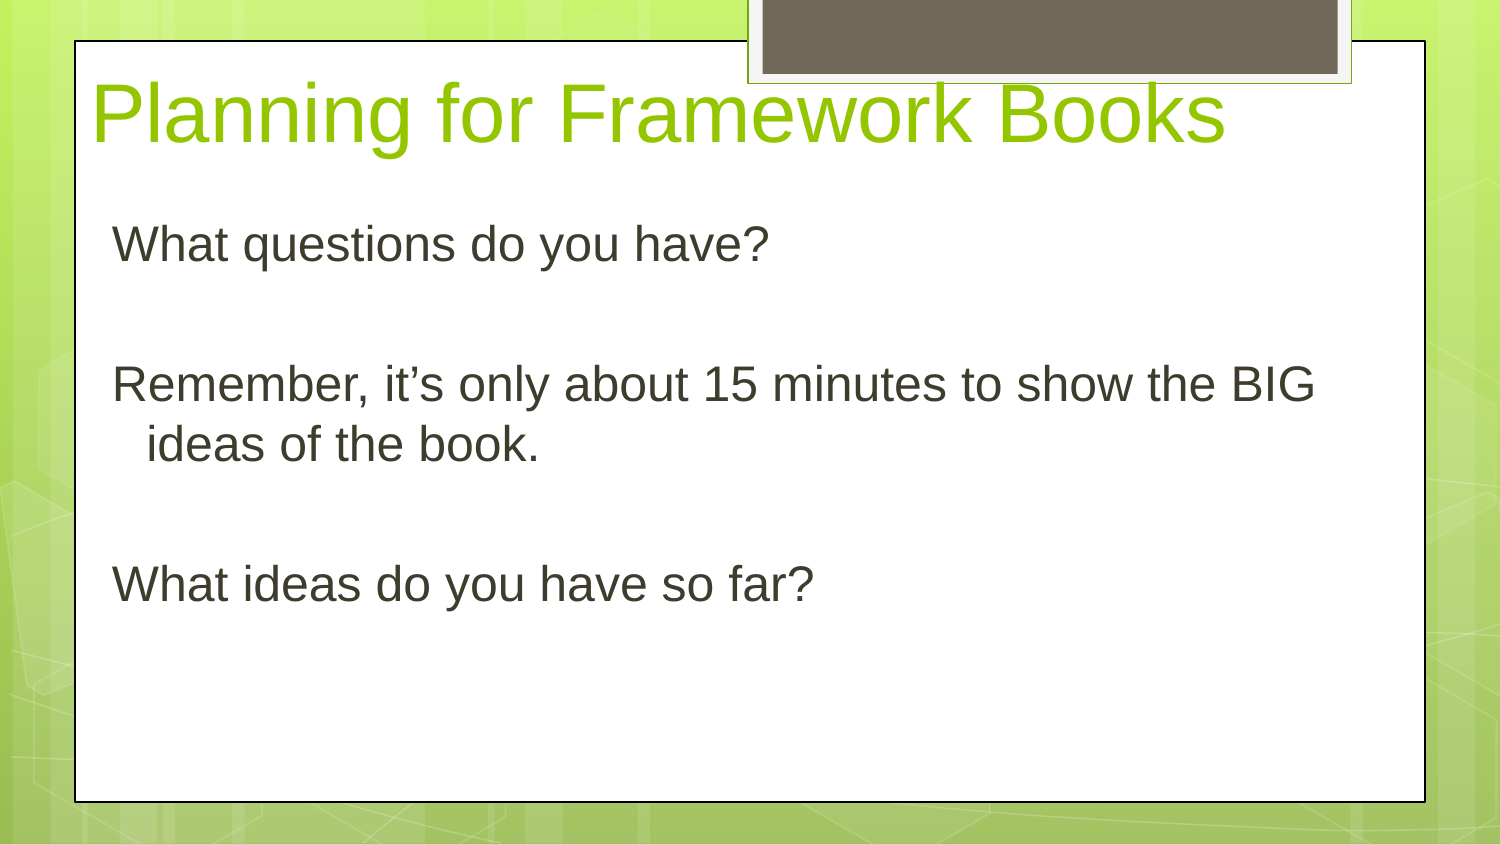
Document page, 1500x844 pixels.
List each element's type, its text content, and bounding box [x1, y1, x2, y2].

list What questions do you have? Remember, it’s only about 15 minutes to show the BIG ideas of the book. What ideas do you have so far? [75, 196, 1425, 808]
title Planning for Framework Books [75, 33, 1425, 175]
